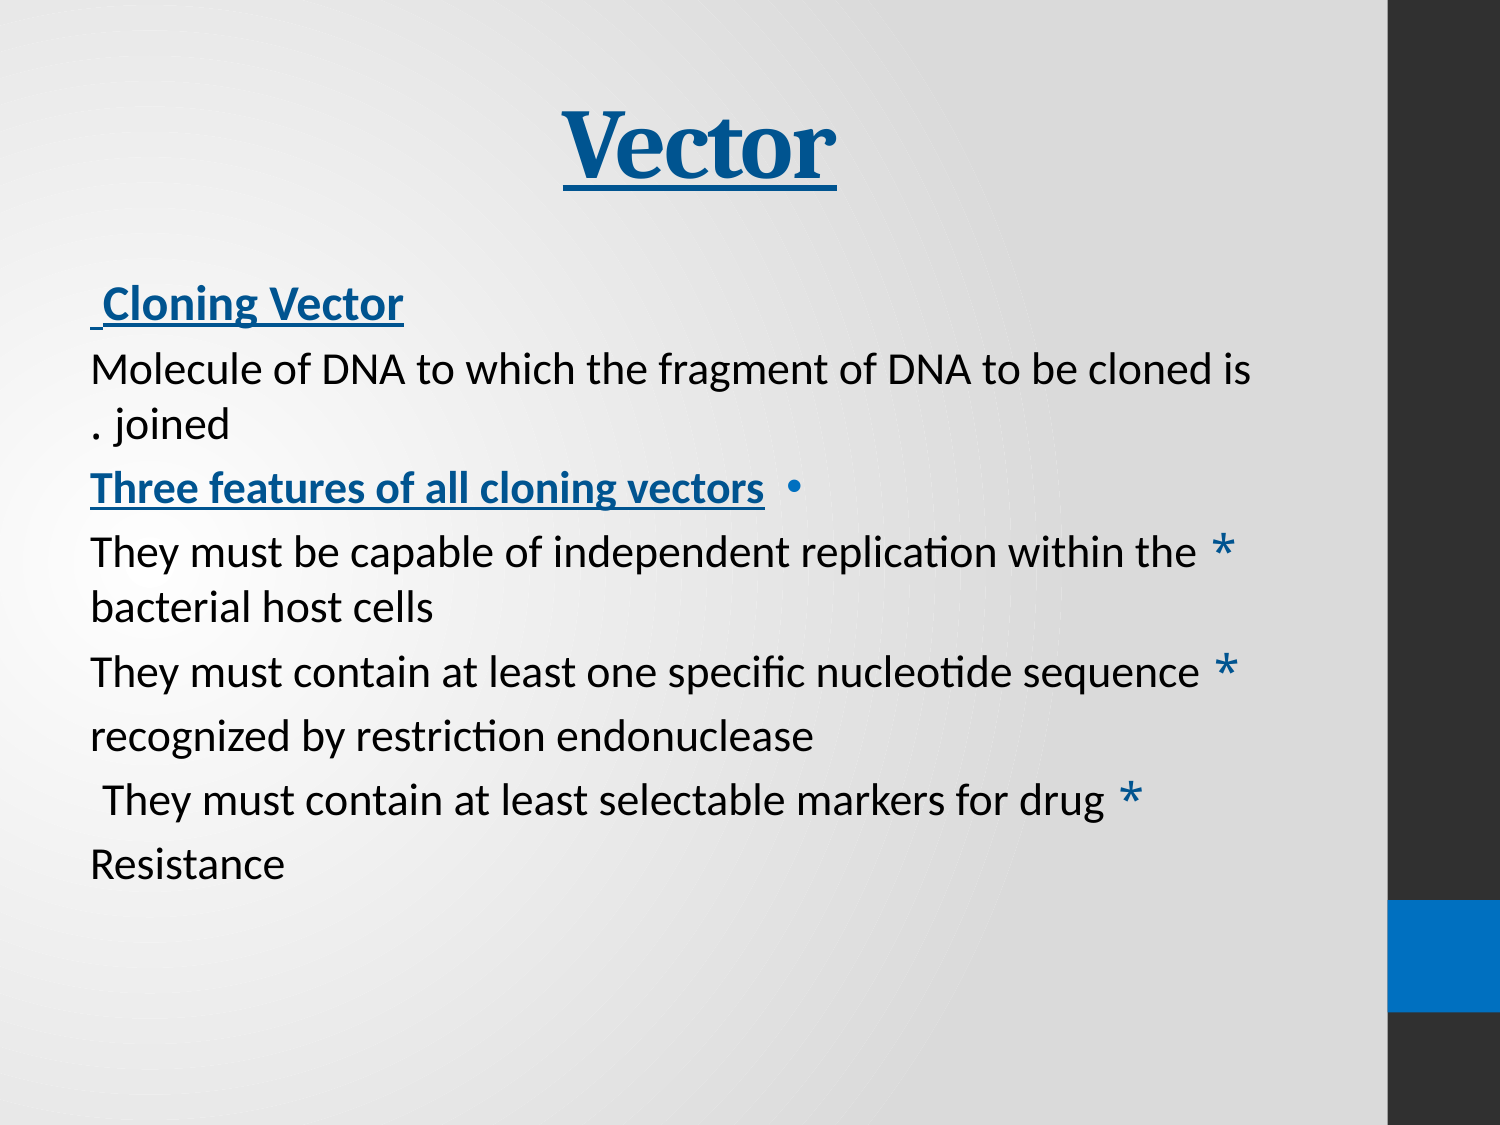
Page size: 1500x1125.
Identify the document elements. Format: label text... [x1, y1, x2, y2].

list Cloning Vector Molecule of DNA to which the fragment of DNA to be cloned is joined . Three features of all cloning vectors * They must be capable of independent replication within the bacterial host cells * They must contain at least one specific nucleotide sequence recognized by restriction endonuclease * They must contain at least selectable markers for drug Resistance [75, 262, 1325, 1050]
title Vector [75, 45, 1325, 233]
